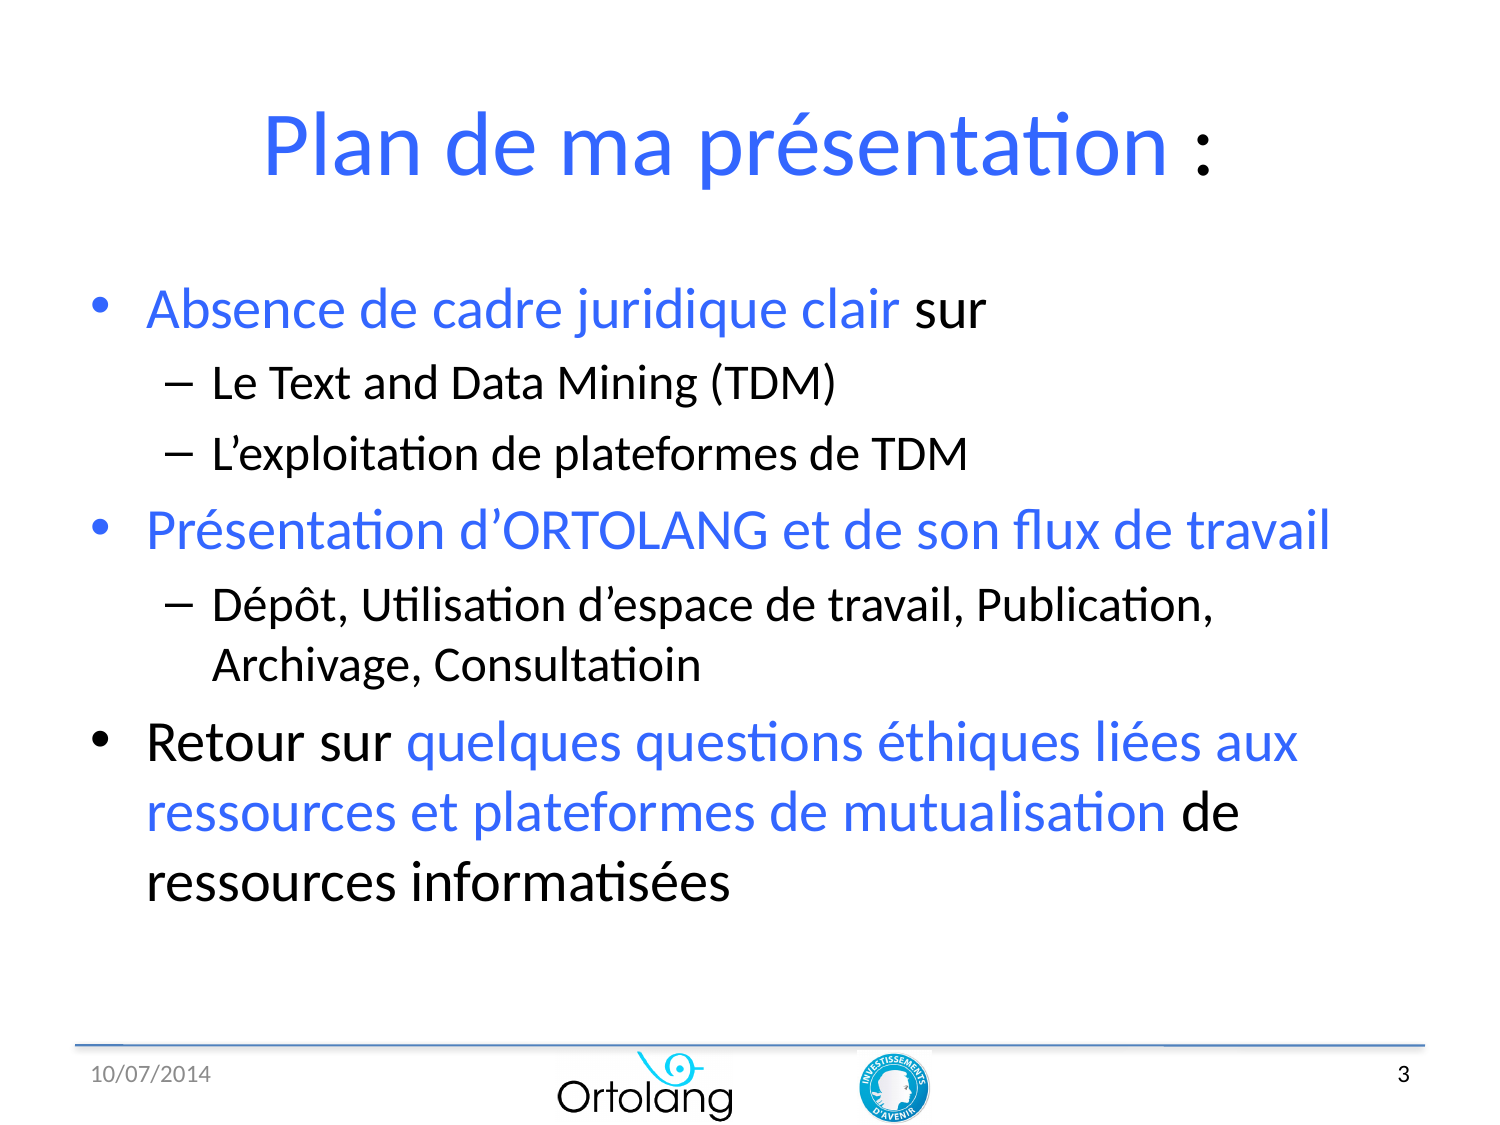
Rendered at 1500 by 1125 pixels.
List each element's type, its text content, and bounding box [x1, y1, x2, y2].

slide_number 3 [1074, 1042, 1425, 1103]
picture [555, 1050, 733, 1122]
picture [857, 1050, 932, 1125]
title Plan de ma présentation : [75, 45, 1425, 233]
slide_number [75, 1042, 425, 1103]
list Absence de cadre juridique clair sur Le Text and Data Mining (TDM) L’exploitation de plateformes de TDM Présentation d’ORTOLANG et de son flux de travail Dépôt, Utilisation d’espace de travail, Publication, Archivage, Consultatioin Retour sur quelques questions éthiques liées aux ressources et plateformes de mutualisation de ressources informatisées [75, 262, 1425, 1005]
